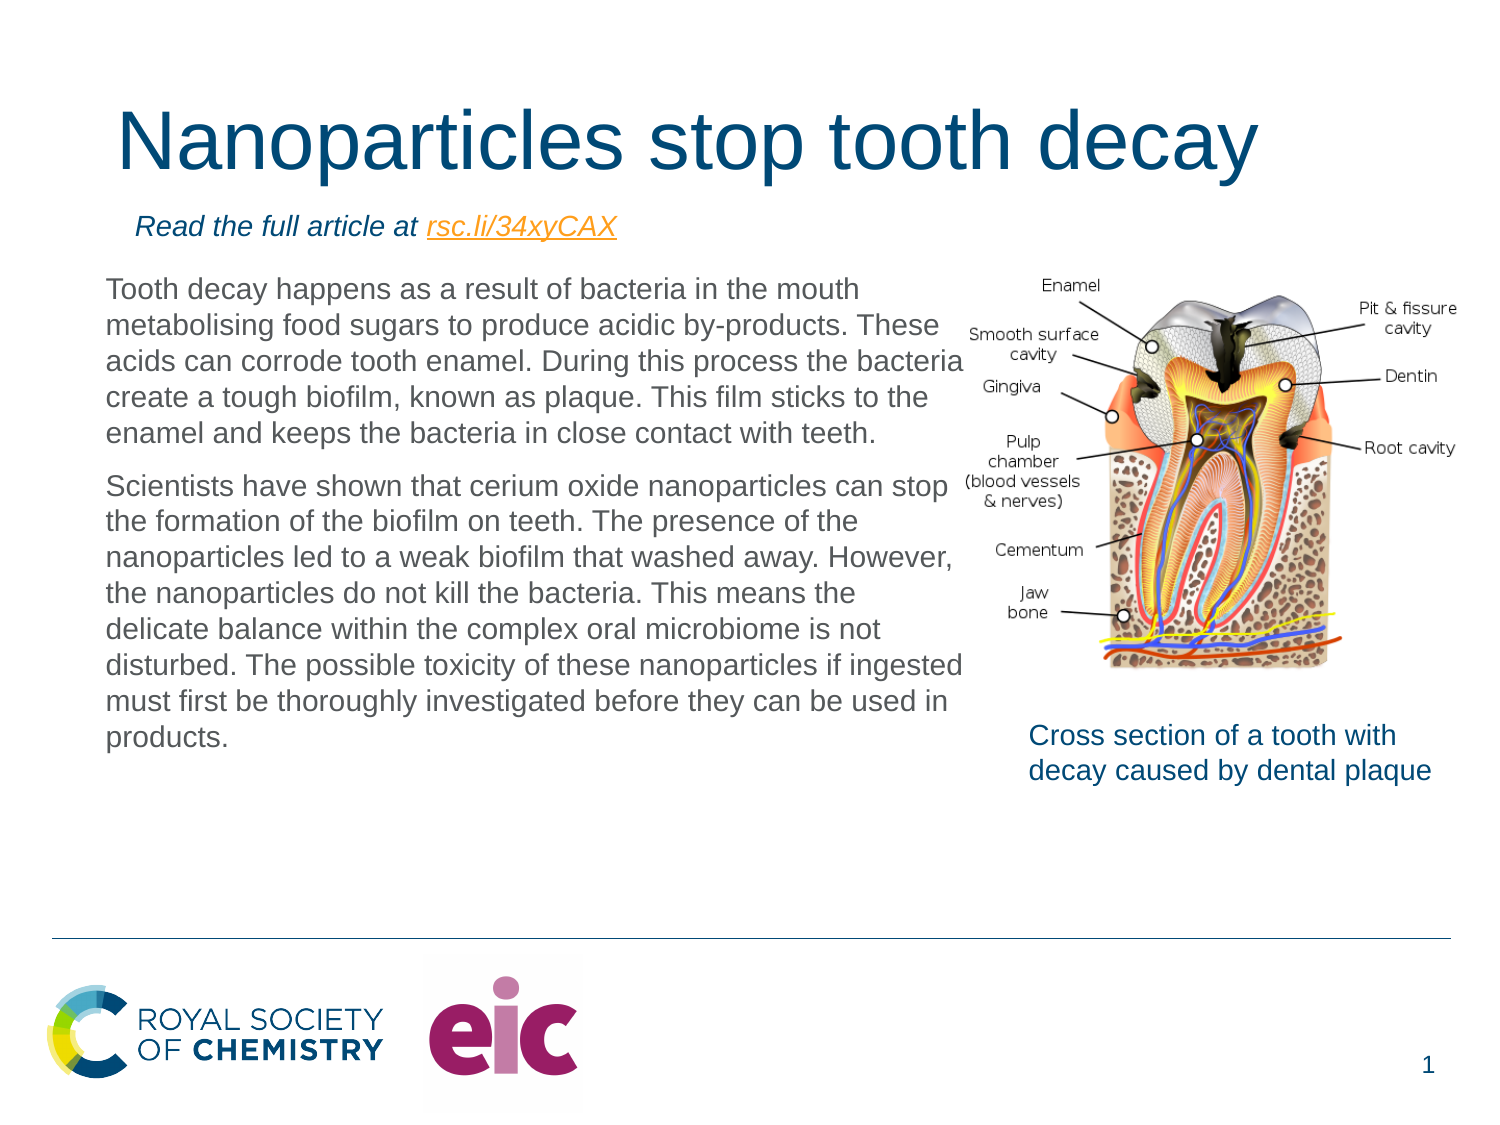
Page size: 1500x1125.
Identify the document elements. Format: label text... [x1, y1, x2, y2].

text_box Read the full article at rsc.li/34xyCAX [119, 200, 1267, 250]
title Nanoparticles stop tooth decay [101, 33, 1396, 251]
list Tooth decay happens as a result of bacteria in the mouth metabolising food sugars to produce acidic by-products. These acids can corrode tooth enamel. During this process the bacteria create a tough biofilm, known as plaque. This film sticks to the enamel and keeps the bacteria in close contact with teeth. Scientists have shown that cerium oxide nanoparticles can stop the formation of the biofilm on teeth. The presence of the nanoparticles led to a weak biofilm that washed away. However, the nanoparticles do not kill the bacteria. This means the delicate balance within the complex oral microbiome is not disturbed. The possible toxicity of these nanoparticles if ingested must first be thoroughly investigated before they can be used in products. [90, 261, 981, 795]
picture [941, 259, 1474, 685]
slide_number 1 [1113, 1033, 1451, 1094]
picture [0, 938, 583, 1125]
text_box Cross section of a tooth with decay caused by dental plaque [1013, 708, 1451, 794]
